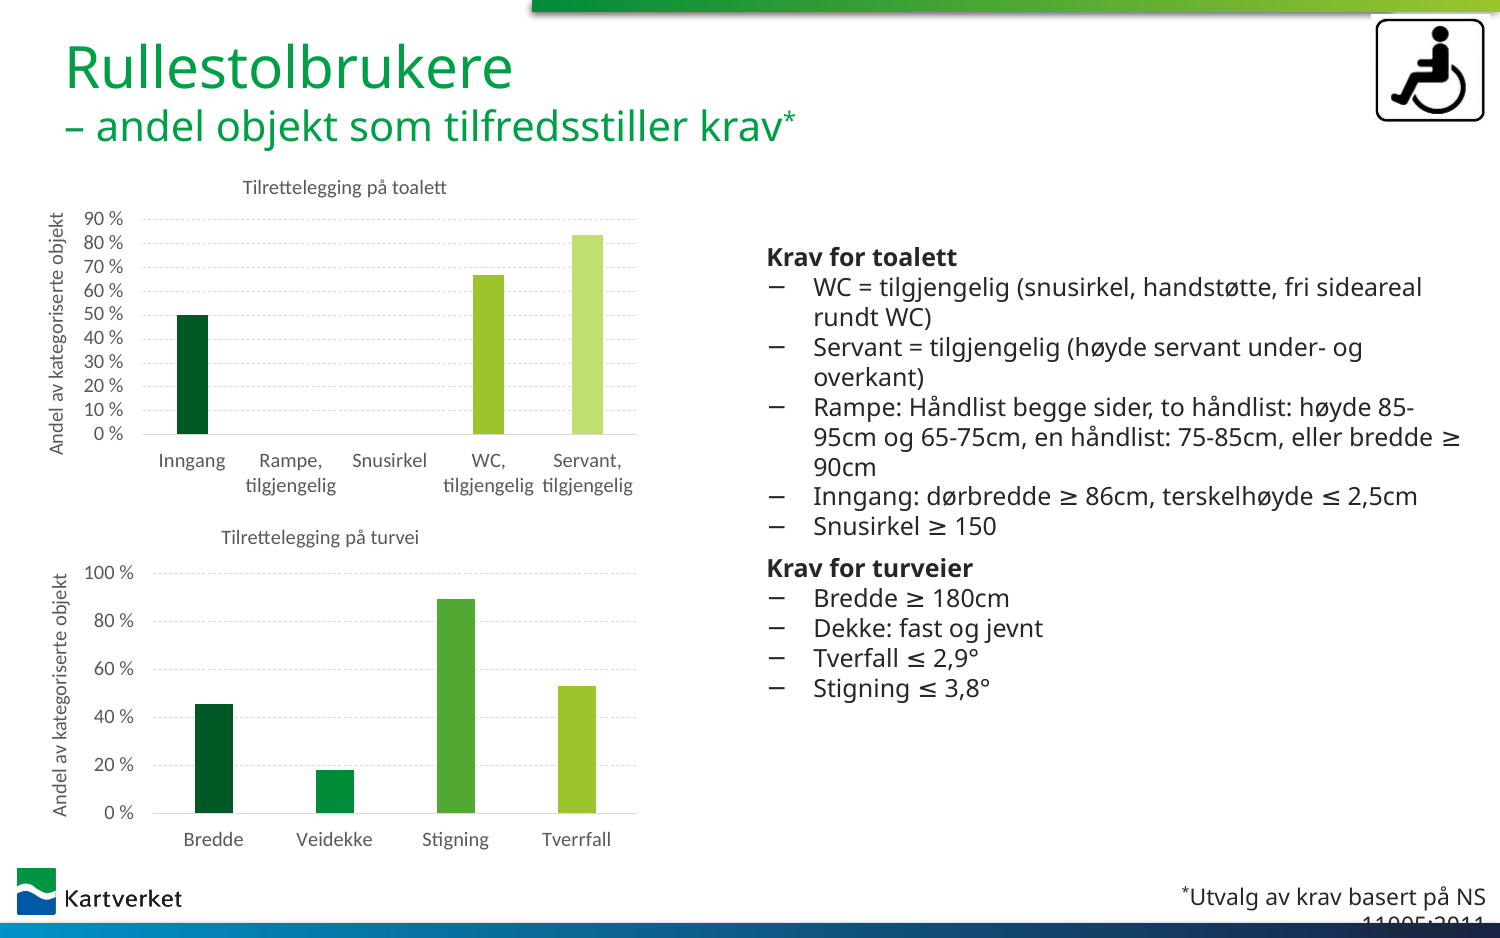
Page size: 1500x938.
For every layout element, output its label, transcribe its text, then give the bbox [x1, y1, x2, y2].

picture [41, 520, 650, 859]
text_box Krav for toalett WC = tilgjengelig (snusirkel, handstøtte, fri sideareal rundt WC) Servant = tilgjengelig (høyde servant under- og overkant) Rampe: Håndlist begge sider, to håndlist: høyde 85-95cm og 65-75cm, en håndlist: 75-85cm, eller bredde ≥ 90cm Inngang: dørbredde ≥ 86cm, terskelhøyde ≤ 2,5cm Snusirkel ≥ 150 [751, 234, 1483, 545]
picture [41, 166, 650, 505]
picture [1371, 13, 1491, 127]
text_box Krav for turveier Bredde ≥ 180cm Dekke: fast og jevnt Tverfall ≤ 2,9° Stigning ≤ 3,8° [751, 545, 1483, 710]
text_box Rullestolbrukere – andel objekt som tilfredsstiller krav* [49, 14, 1431, 158]
text_box *Utvalg av krav basert på NS 11005:2011 [1068, 873, 1500, 938]
